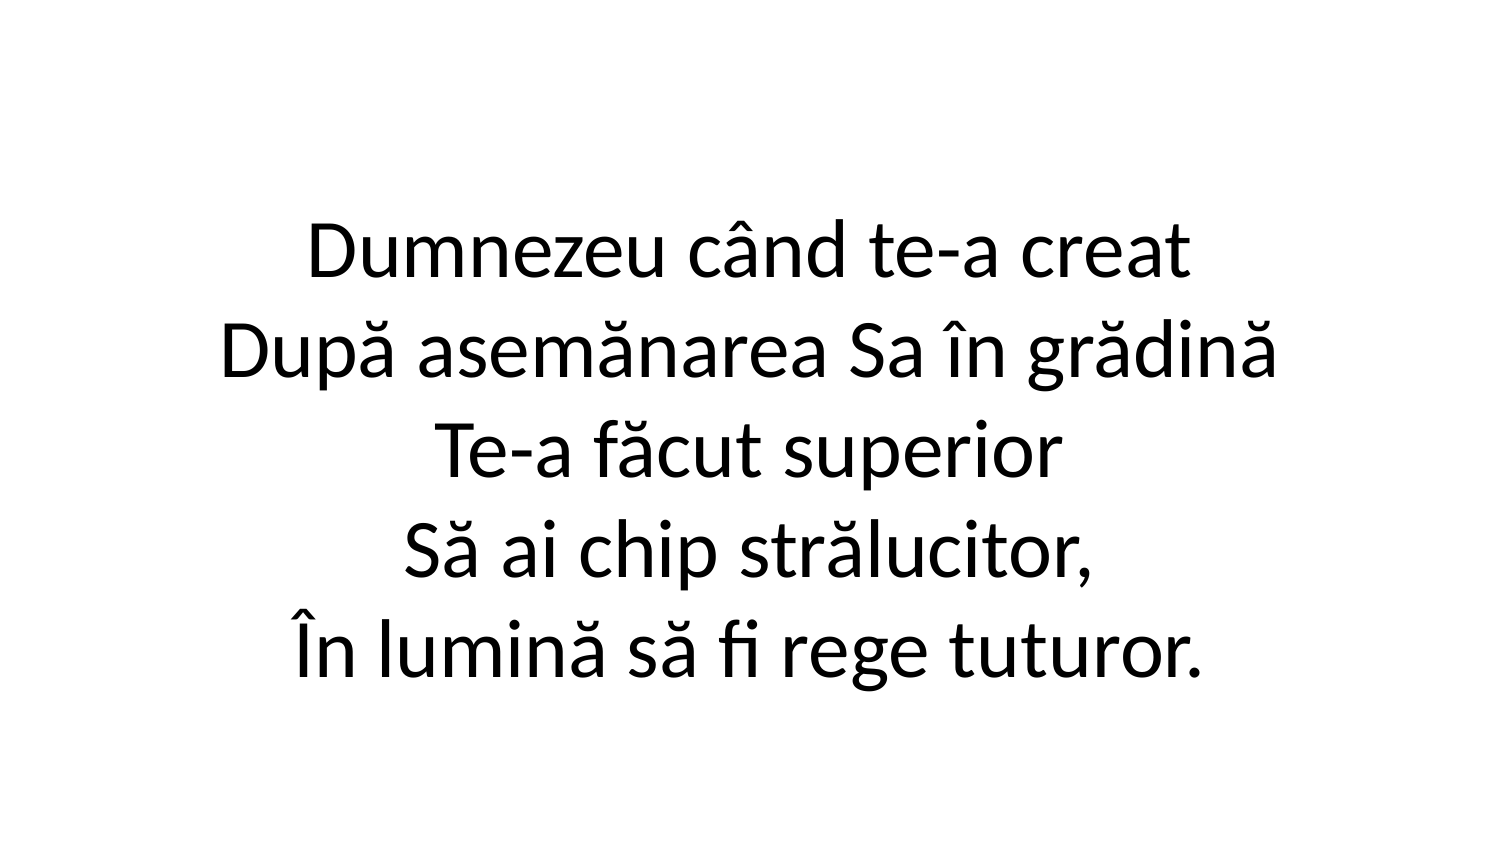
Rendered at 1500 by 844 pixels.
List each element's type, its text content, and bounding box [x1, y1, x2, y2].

text_box Dumnezeu când te-a creat După asemănarea Sa în grădină Te-a făcut superior Să ai chip strălucitor, În lumină să fi rege tuturor. [204, 142, 1296, 702]
